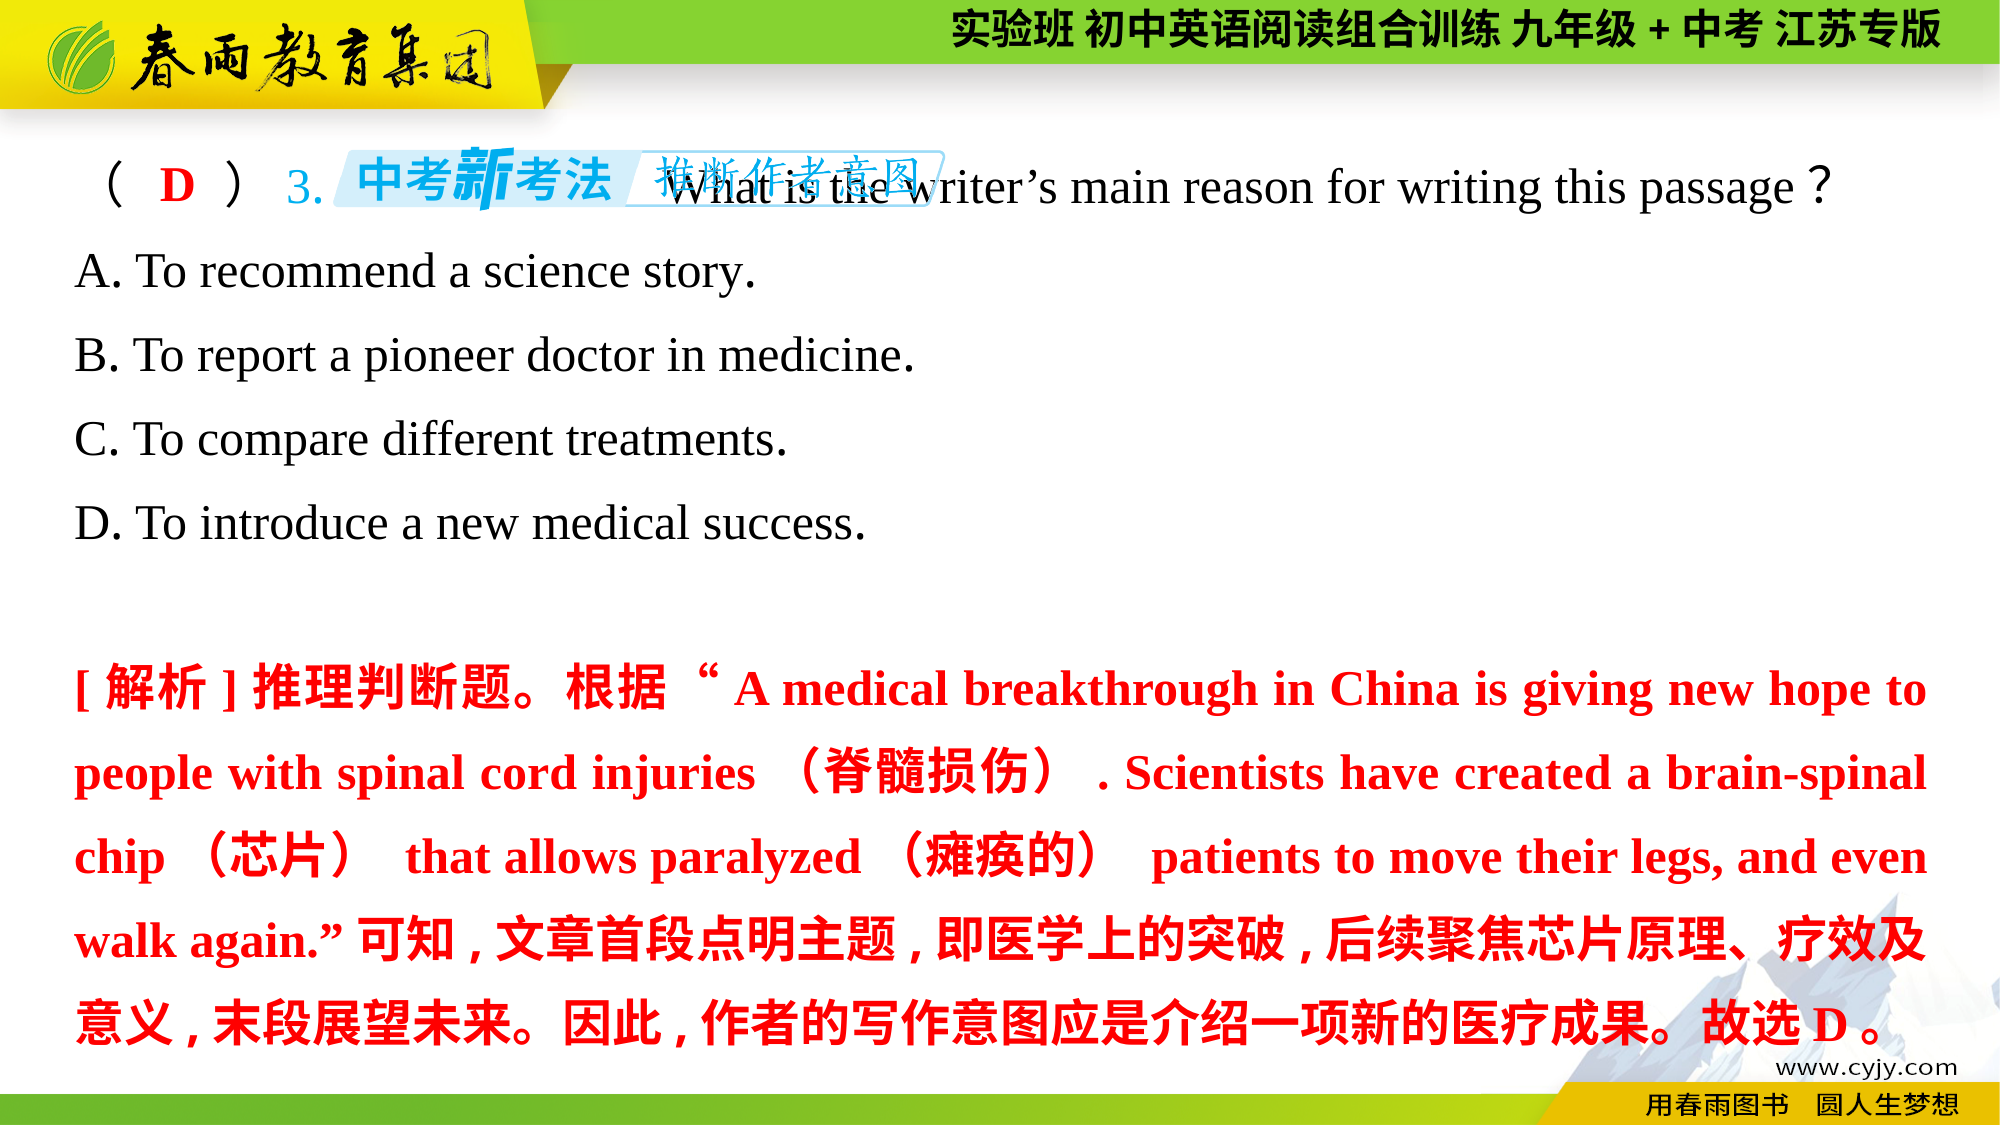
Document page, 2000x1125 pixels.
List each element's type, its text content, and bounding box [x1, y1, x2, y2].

picture [0, 0, 2000, 1125]
list （ ）3. What is the writer’s main reason for writing this passage？ A. To recommend a science story. B. To report a pioneer doctor in medicine. C. To compare different treatments. D. To introduce a new medical success. [59, 122, 1944, 624]
text_box D [145, 120, 212, 219]
text_box [解析]推理判断题。根据“A medical breakthrough in China is giving new hope to people with spinal cord injuries（脊髓损伤）. Scientists have created a brain-spinal chip（芯片） that allows paralyzed（瘫痪的） patients to move their legs, and even walk again.”可知,文章首段点明主题,即医学上的突破,后续聚焦芯片原理、疗效及意义,末段展望未来。因此,作者的写作意图应是介绍一项新的医疗成果。故选D。 [59, 624, 1944, 1059]
